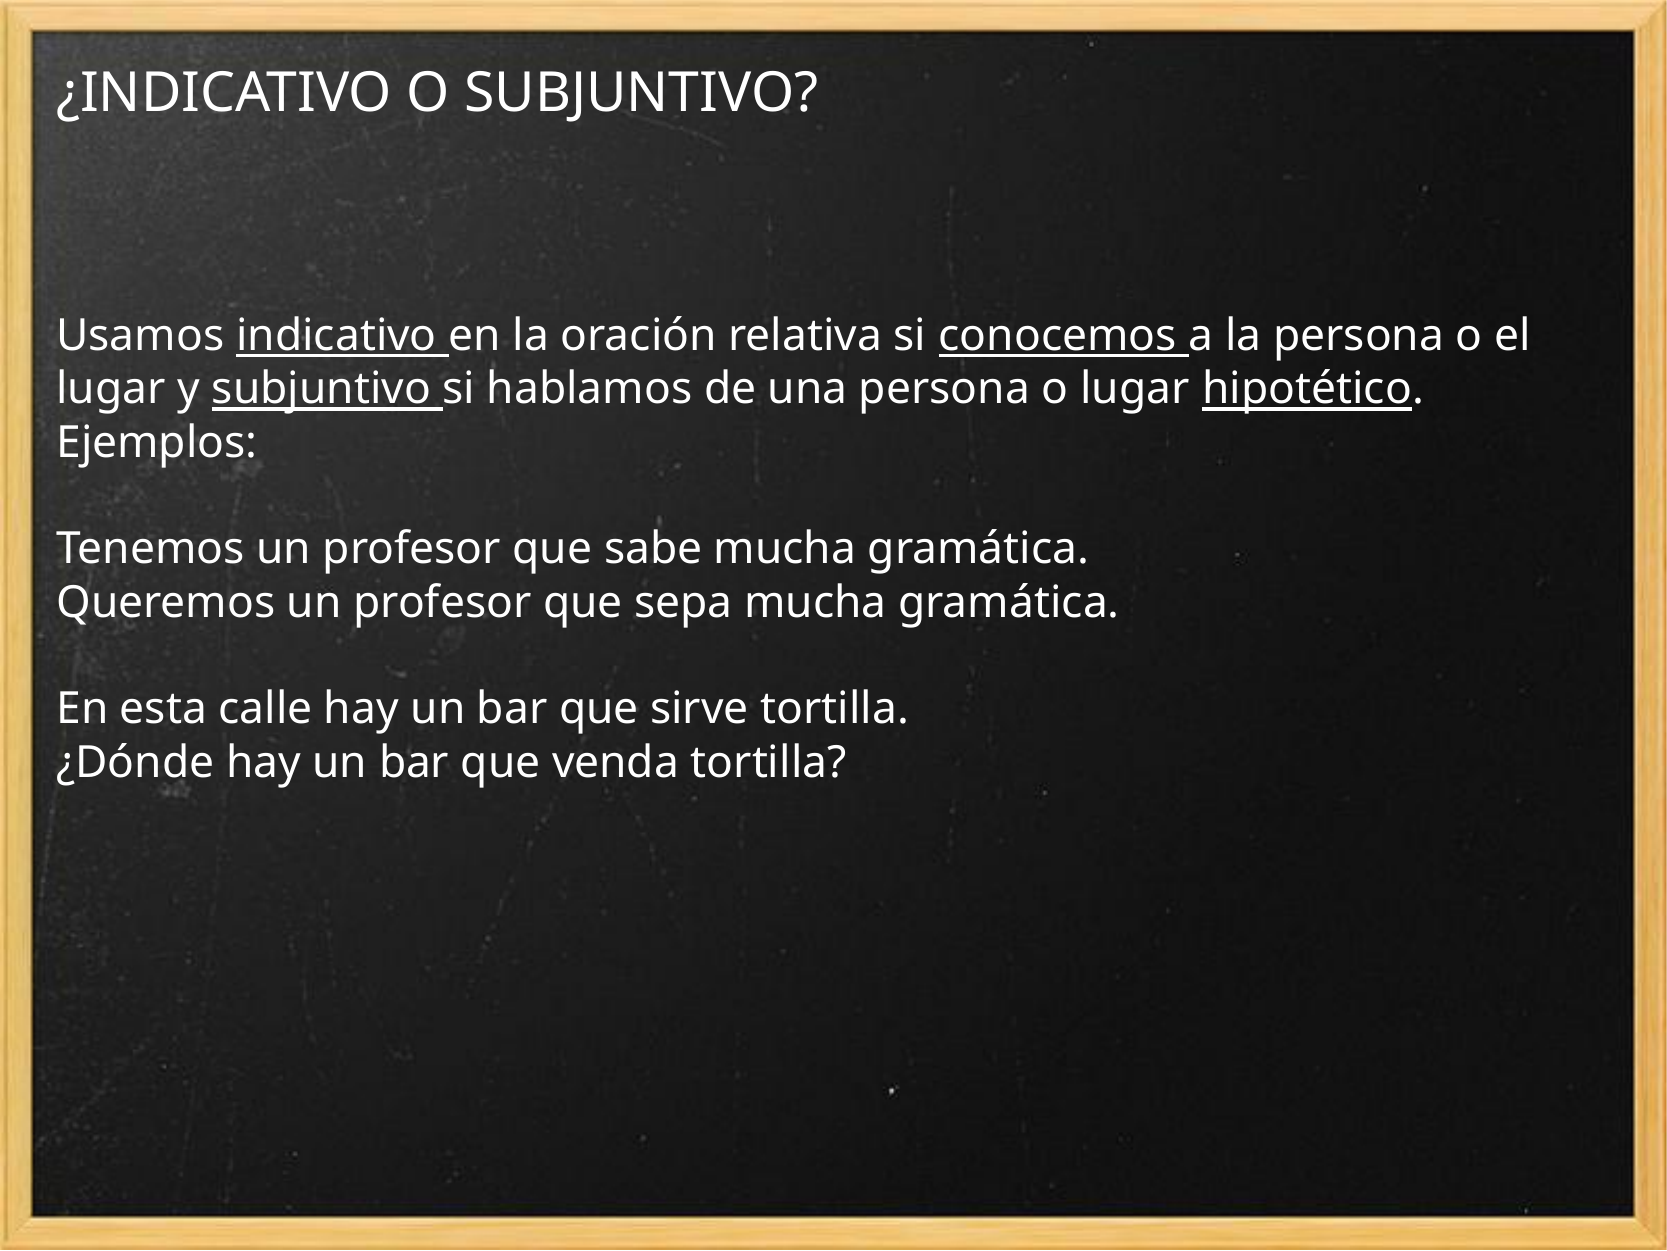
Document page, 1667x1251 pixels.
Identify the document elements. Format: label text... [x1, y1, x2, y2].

title ¿INDICATIVO O SUBJUNTIVO? [50, 50, 1630, 213]
picture [0, 0, 1667, 1250]
list Usamos indicativo en la oración relativa si conocemos a la persona o el lugar y subjuntivo si hablamos de una persona o lugar hipotético. Ejemplos: Tenemos un profesor que sabe mucha gramática. Queremos un profesor que sepa mucha gramática. En esta calle hay un bar que sirve tortilla. ¿Dónde hay un bar que venda tortilla? [50, 300, 1630, 1213]
